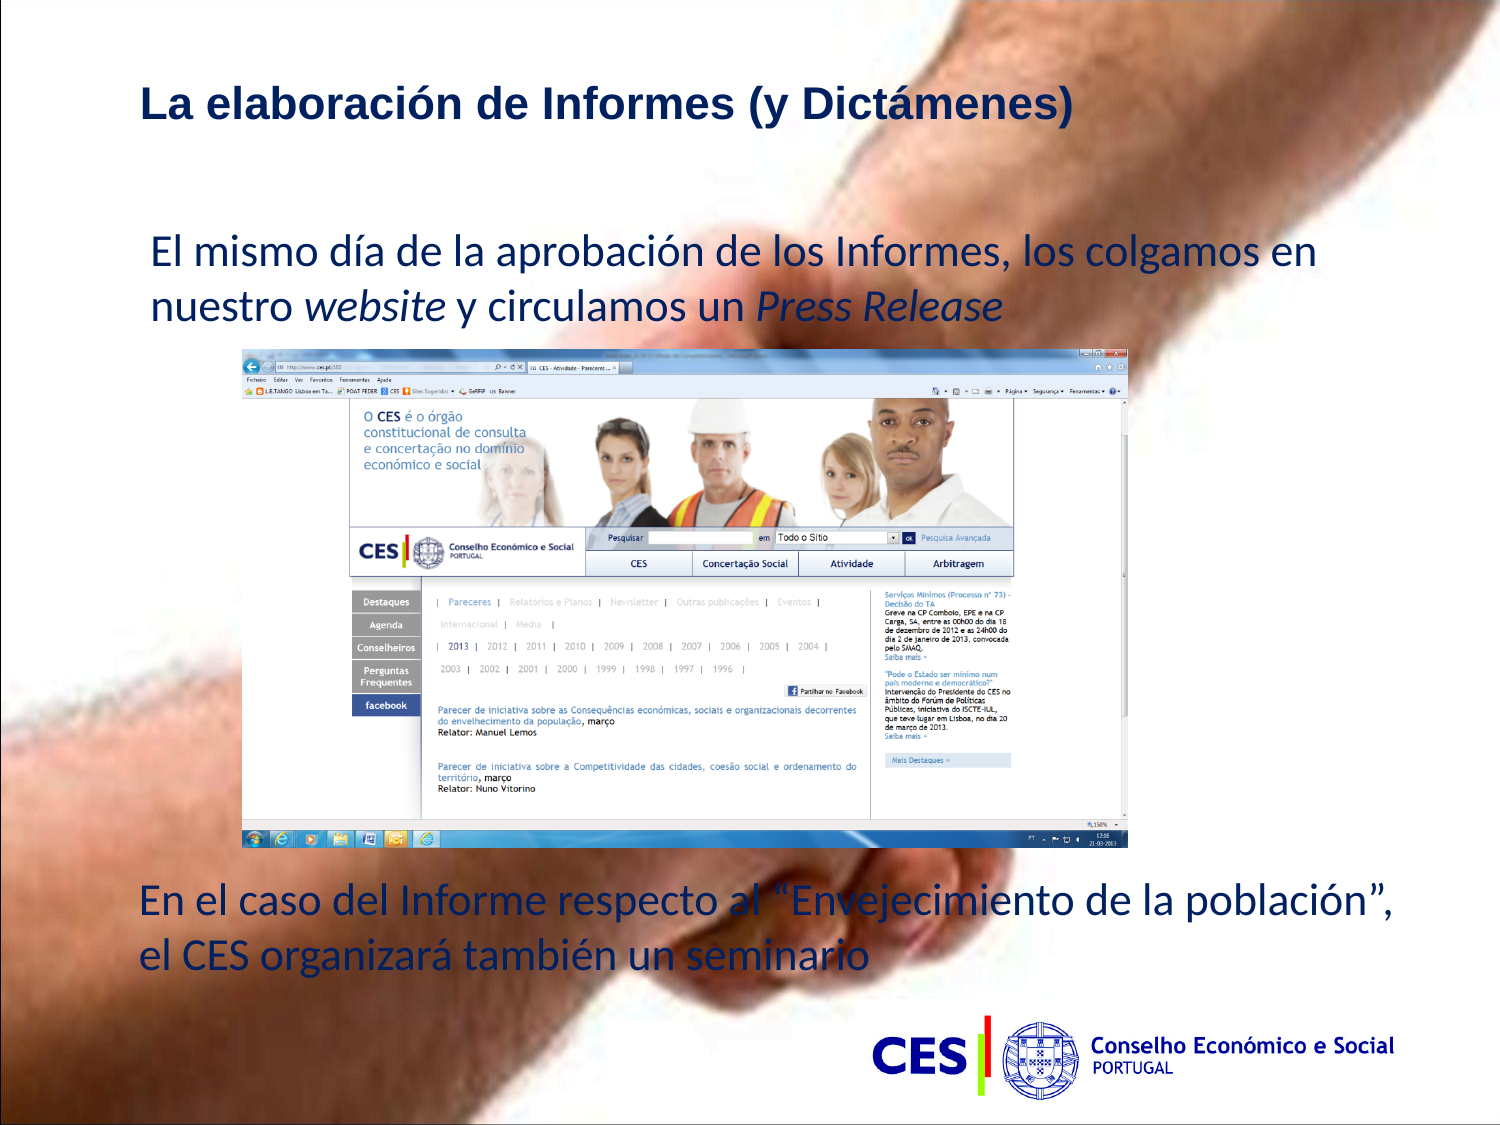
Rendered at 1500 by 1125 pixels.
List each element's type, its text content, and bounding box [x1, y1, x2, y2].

picture [0, 0, 1500, 1125]
text_box El mismo día de la aprobación de los Informes, los colgamos en nuestro website y circulamos un Press Release [135, 212, 1436, 338]
text_box En el caso del Informe respecto al “Envejecimiento de la población”, el CES organizará también un seminario [123, 862, 1424, 988]
text_box La elaboración de Informes (y Dictámenes) [124, 66, 1090, 137]
